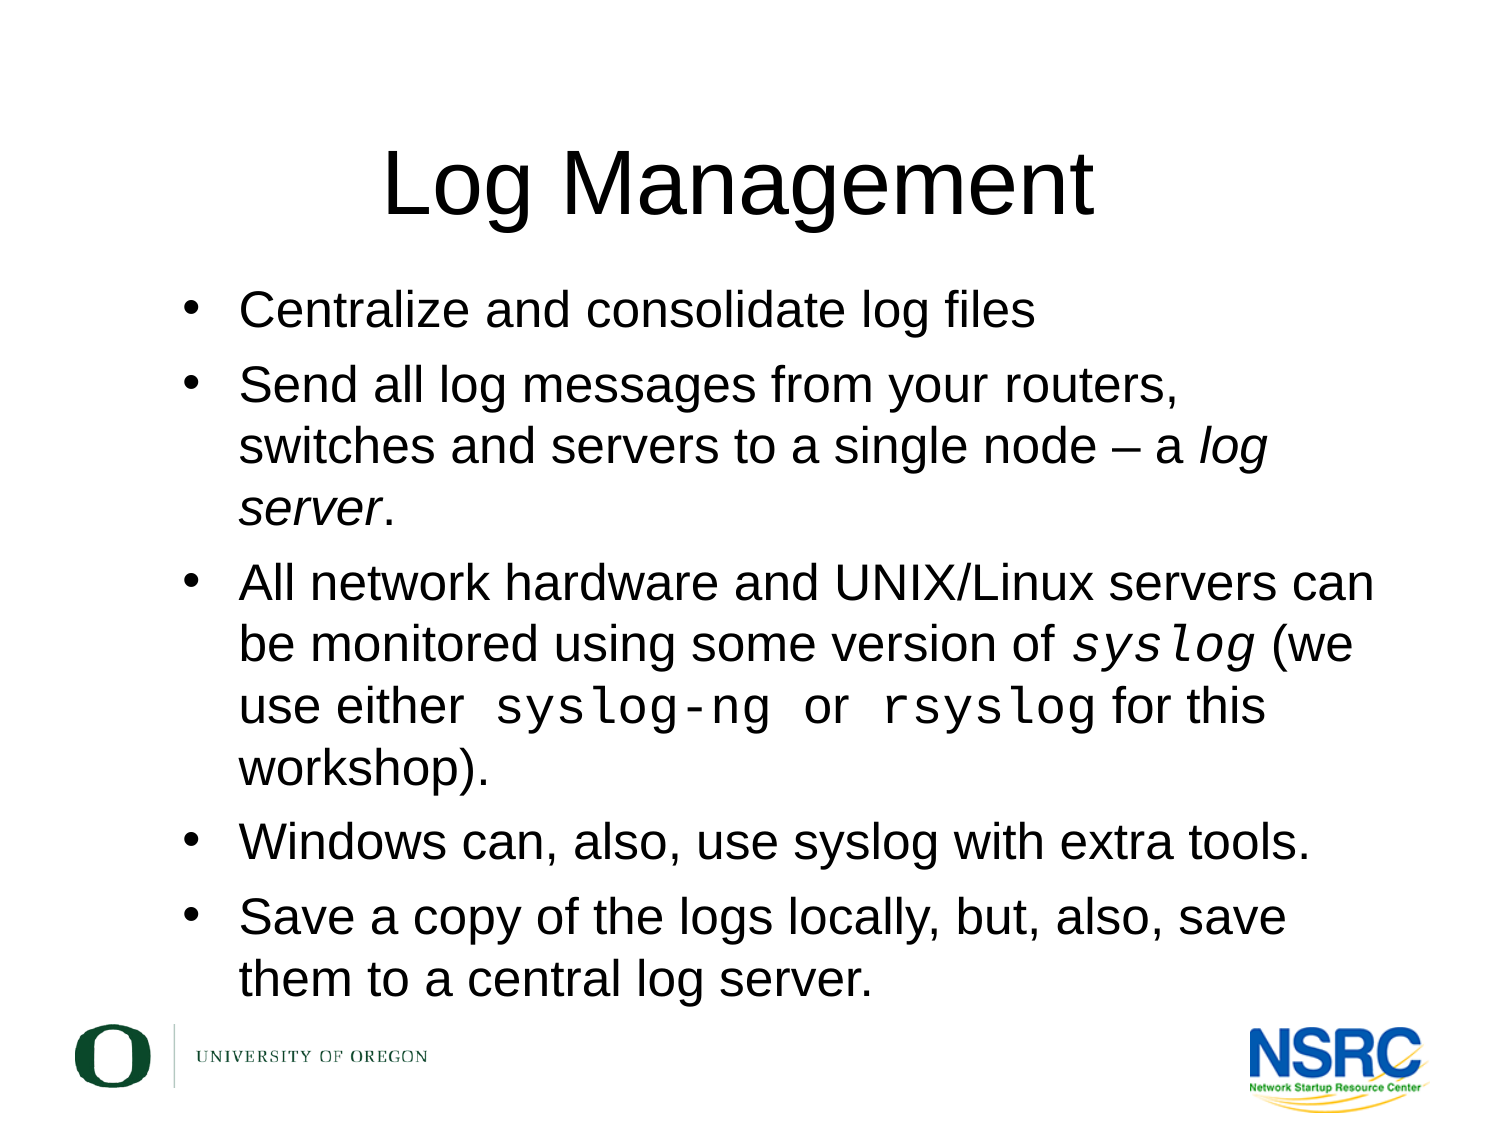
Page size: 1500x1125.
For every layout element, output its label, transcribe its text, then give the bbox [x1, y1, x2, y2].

picture [1250, 1027, 1430, 1113]
title Log Management [140, 76, 1338, 280]
picture [75, 1024, 427, 1088]
text_box Centralize and consolidate log files Send all log messages from your routers, switches and servers to a single node – a log server. All network hardware and UNIX/Linux servers can be monitored using some version of syslog (we use either syslog-ng or rsyslog for this workshop). Windows can, also, use syslog with extra tools. Save a copy of the logs locally, but, also, save them to a central log server. [169, 269, 1404, 1014]
